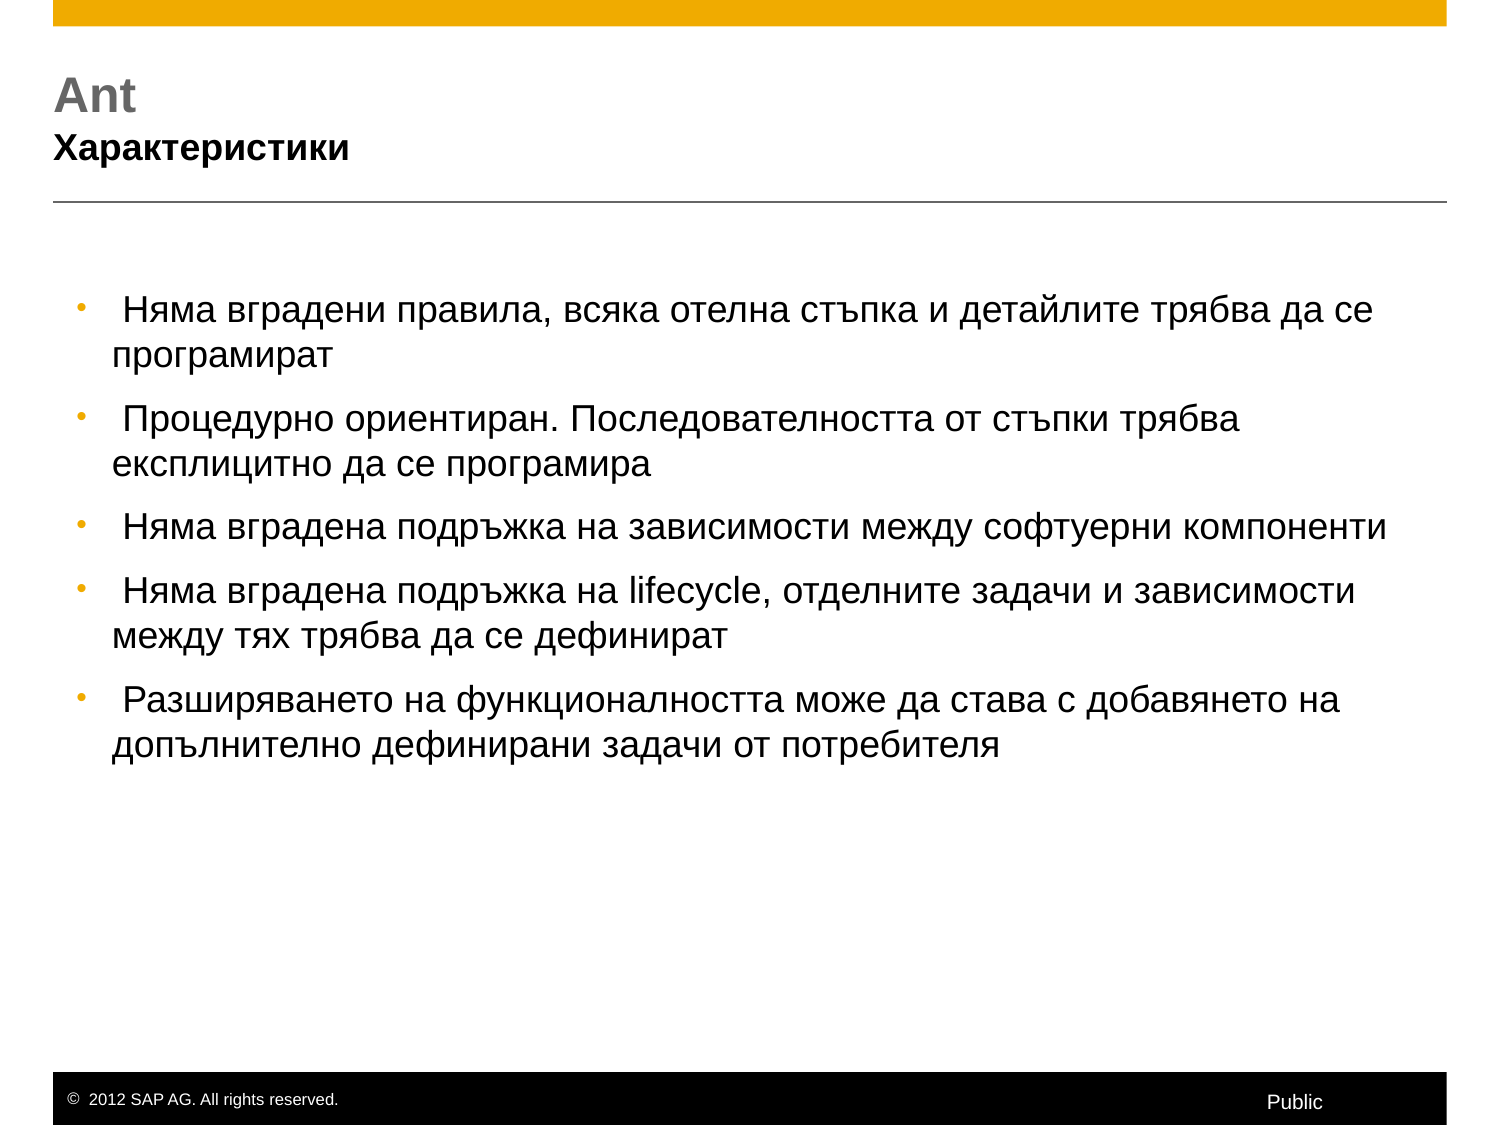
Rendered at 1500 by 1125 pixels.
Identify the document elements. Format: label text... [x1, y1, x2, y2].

title Ant Характеристики [53, 53, 1447, 178]
text_box Няма вградени правила, всяка отелна стъпка и детайлите трябва да се програмират Процедурно ориентиран. Последователността от стъпки трябва експлицитно да се програмира Няма вградена подръжка на зависимости между софтуерни компоненти Няма вградена подръжка на lifecycle, отделните задачи и зависимости между тях трябва да се дефинират Разширяването на функционалността може да става с добавянето на допълнително дефинирани задачи от потребителя [36, 284, 1453, 829]
